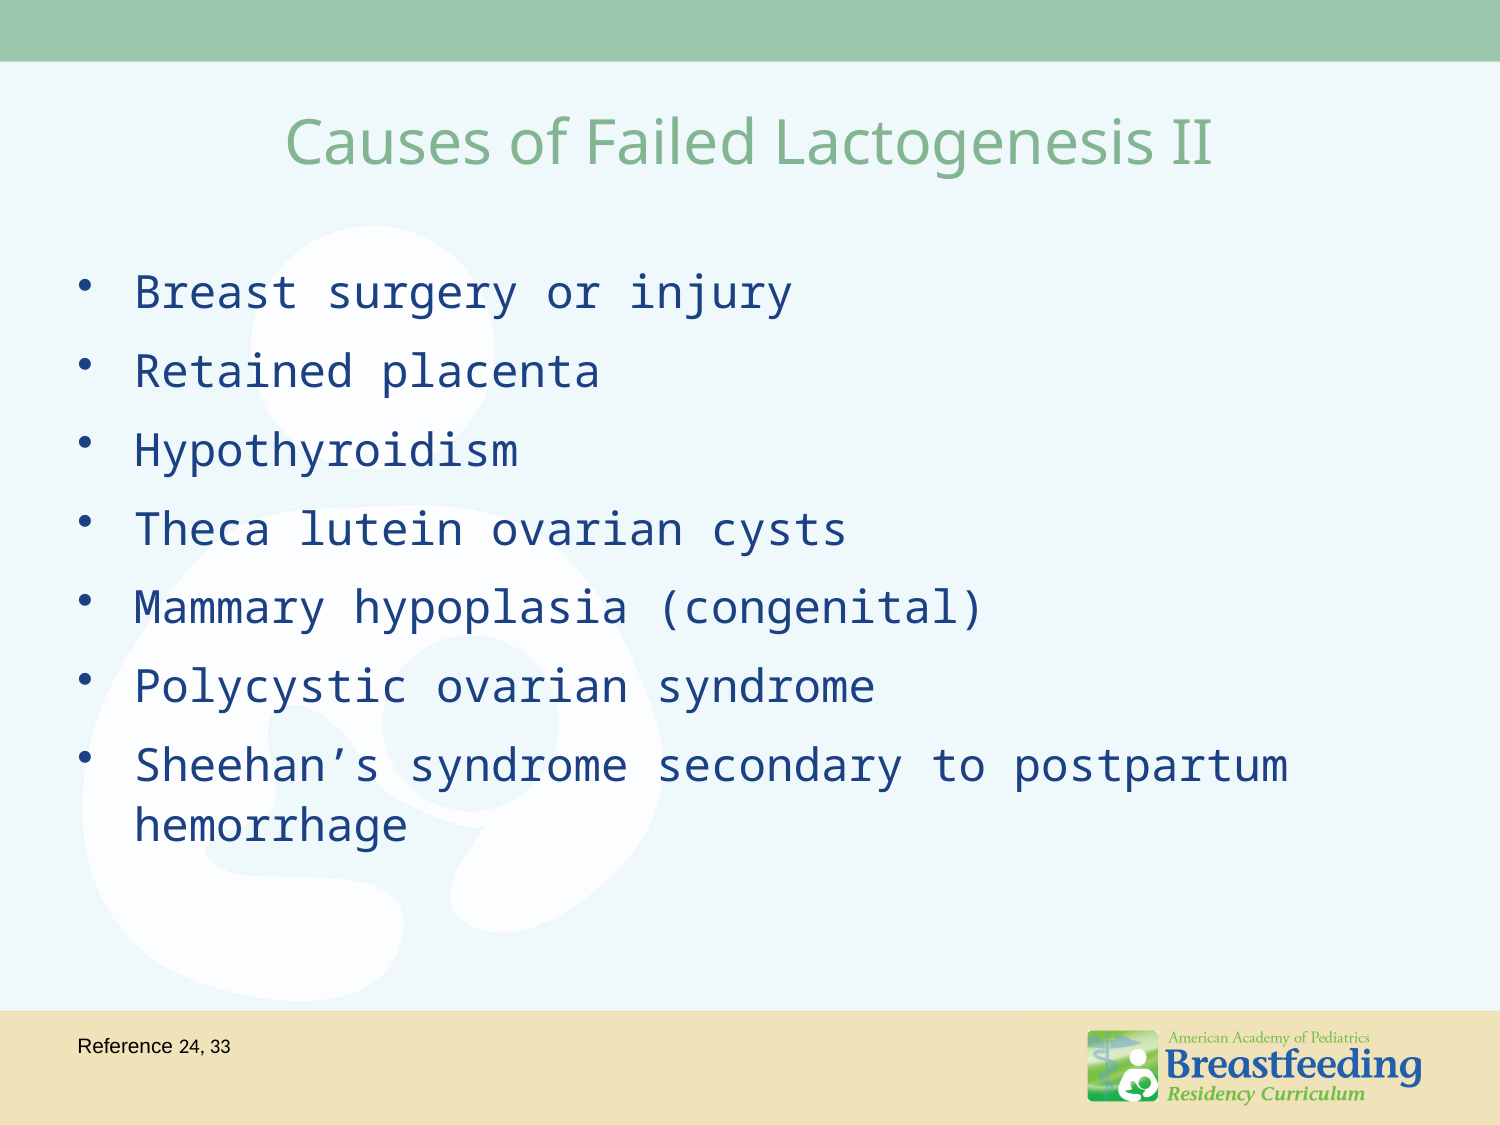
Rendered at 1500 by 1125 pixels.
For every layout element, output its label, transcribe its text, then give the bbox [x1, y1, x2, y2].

title Causes of Failed Lactogenesis II [74, 44, 1426, 235]
list Breast surgery or injury Retained placenta Hypothyroidism Theca lutein ovarian cysts Mammary hypoplasia (congenital) Polycystic ovarian syndrome Sheehan’s syndrome secondary to postpartum hemorrhage [62, 249, 1413, 993]
text_box Reference 24, 33 [62, 1025, 325, 1065]
picture [0, 0, 1500, 1125]
